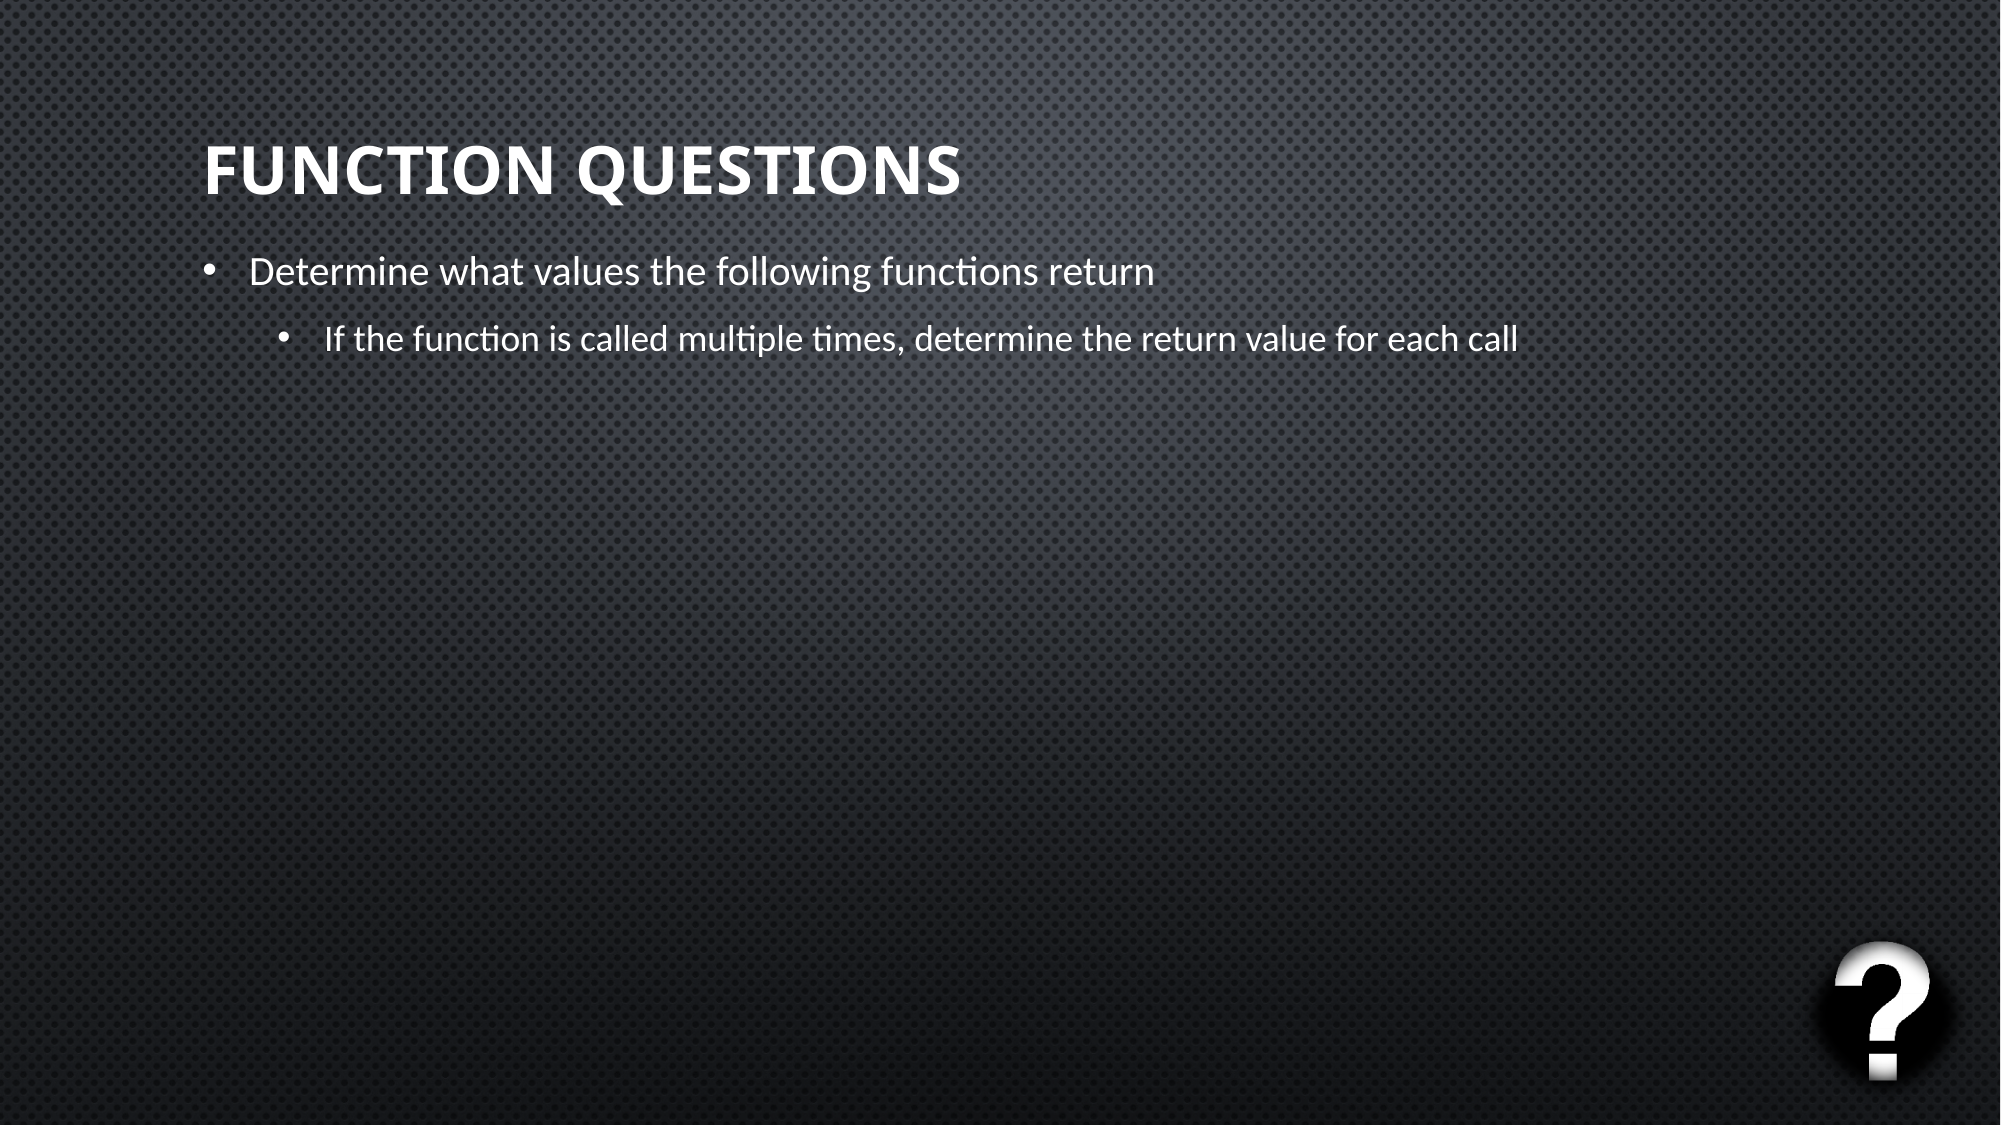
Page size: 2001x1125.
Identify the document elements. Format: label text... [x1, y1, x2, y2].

picture [1795, 921, 1974, 1100]
list Determine what values the following functions return If the function is called multiple times, determine the return value for each call [187, 236, 1813, 950]
title Function Questions [187, 99, 1813, 236]
